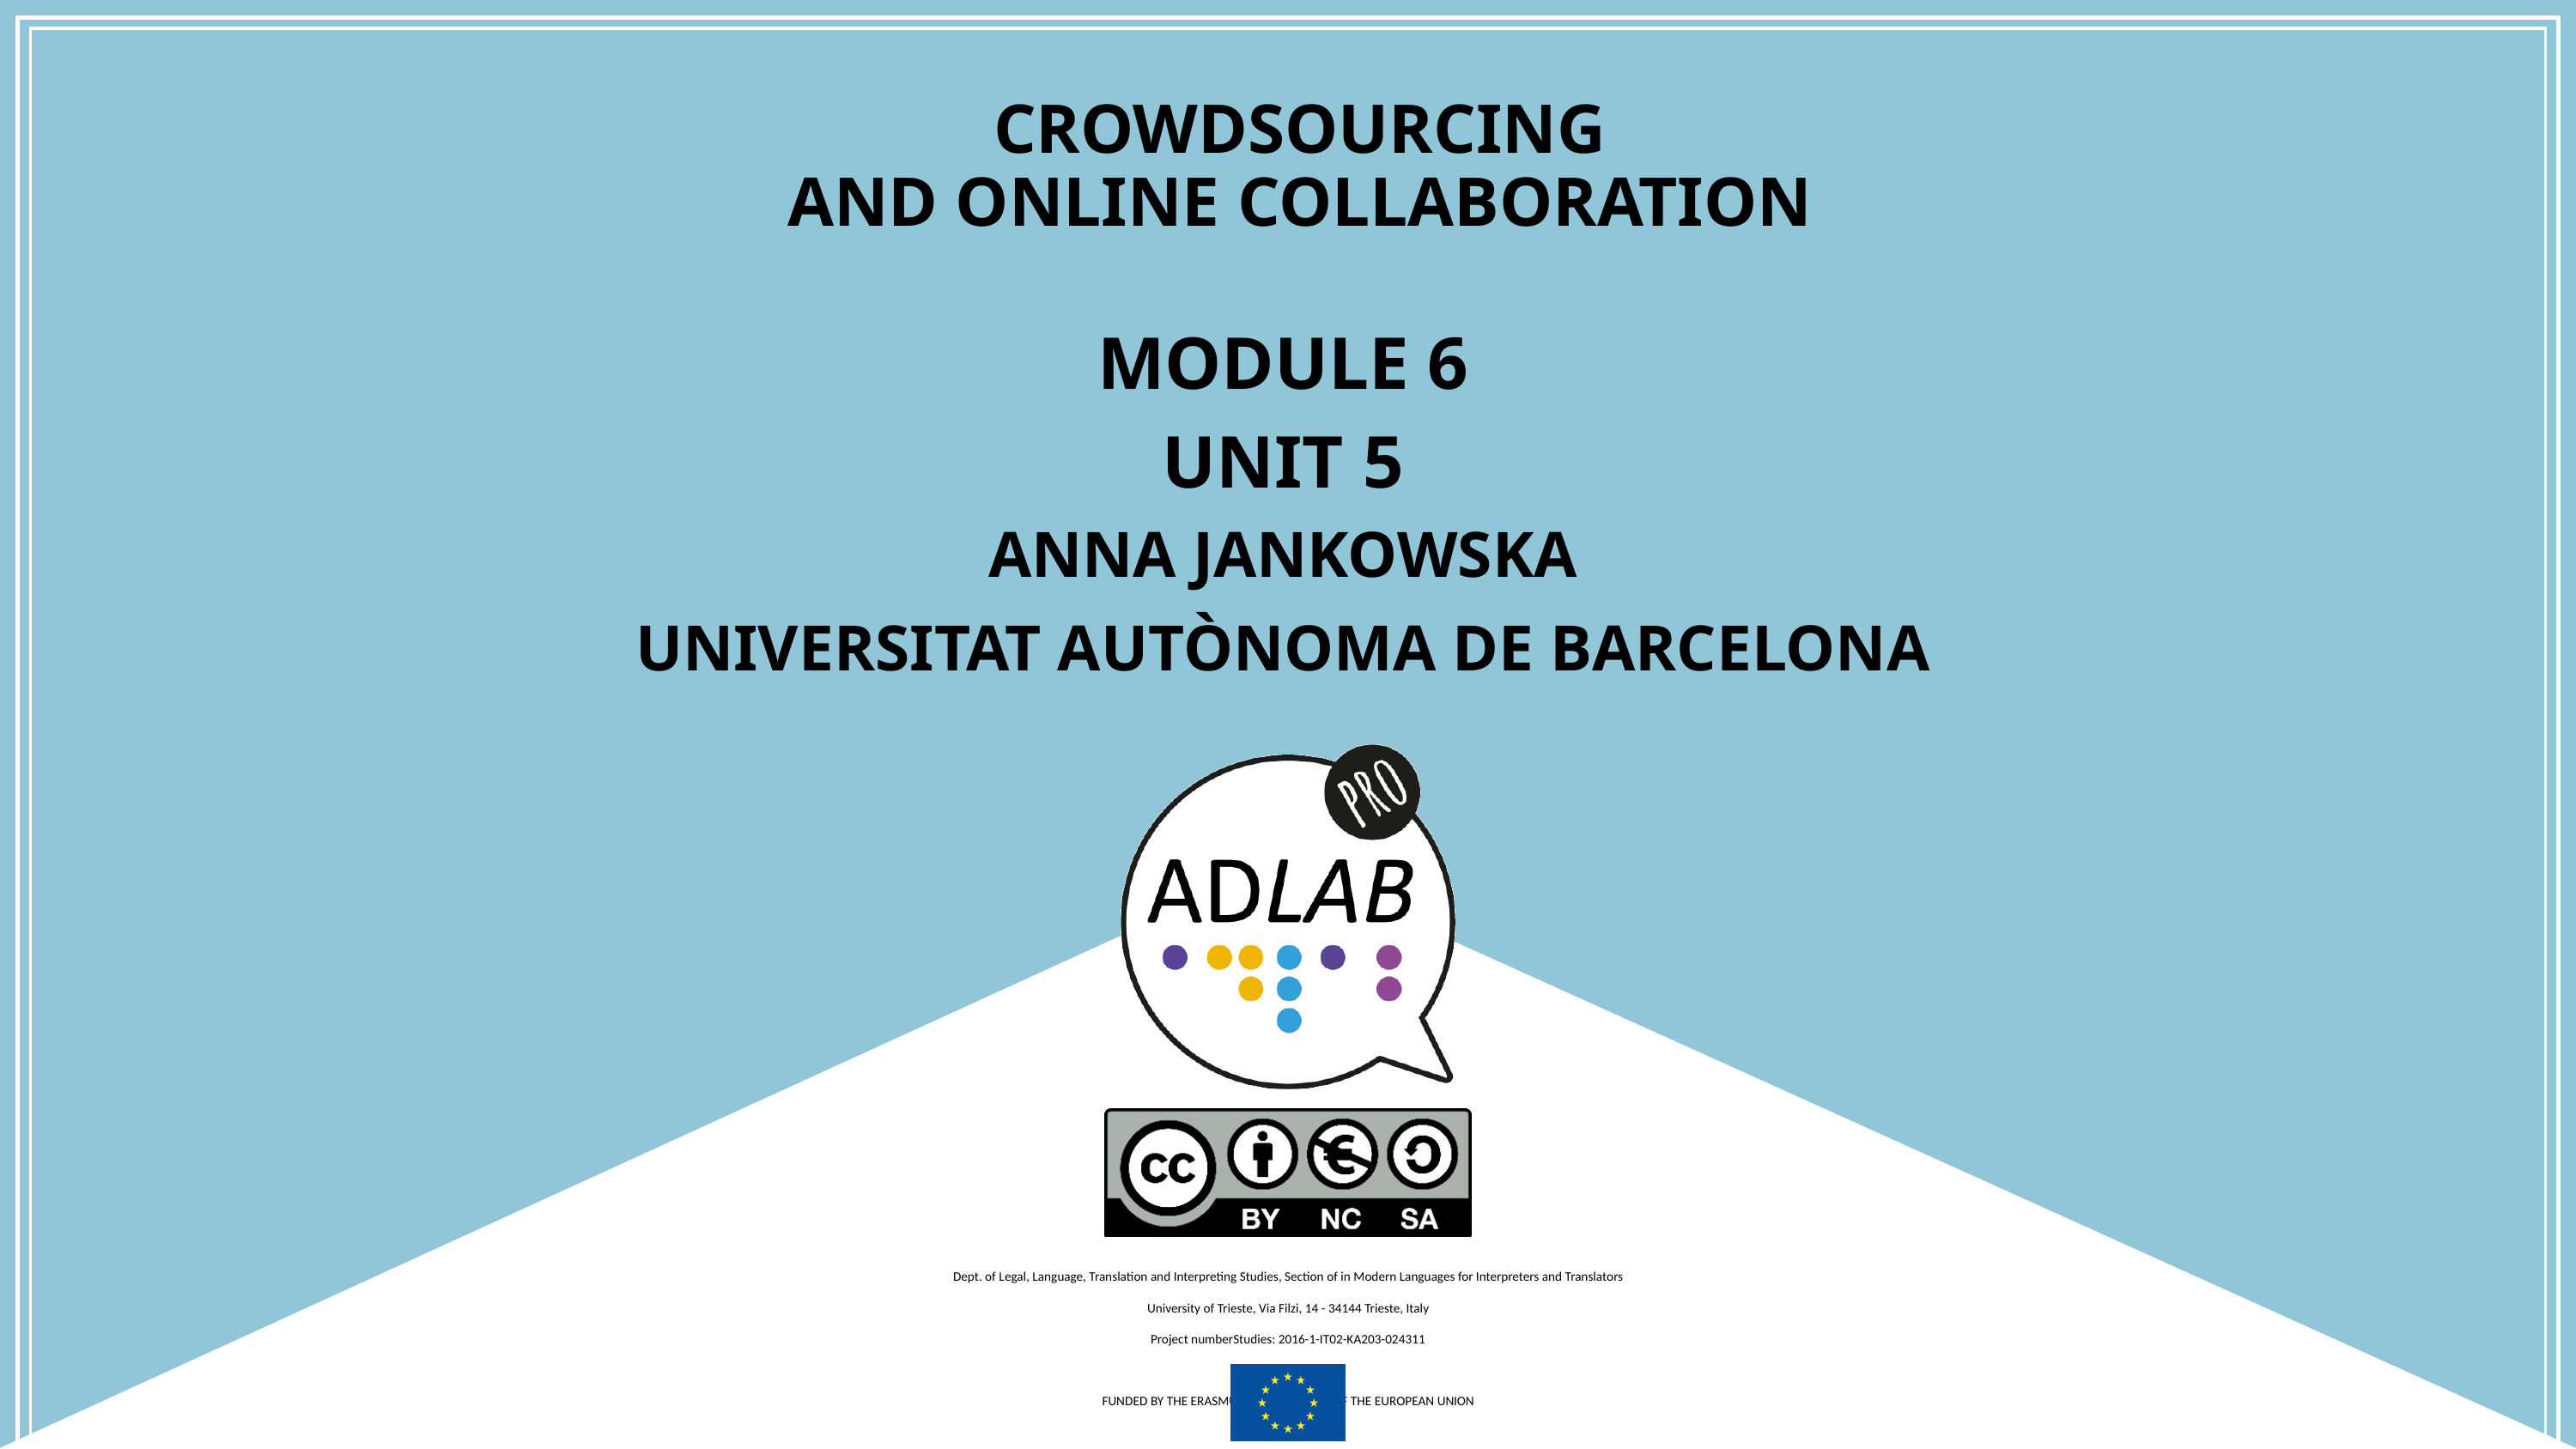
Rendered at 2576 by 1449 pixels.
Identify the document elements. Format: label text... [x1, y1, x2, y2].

list Module 6 Unit 5 [492, 320, 2074, 517]
picture [1104, 1108, 1472, 1237]
list Anna jankowska [492, 517, 2074, 596]
text_box Universitat autÒnoma de barcelona [492, 610, 2074, 688]
picture [1230, 1364, 1346, 1441]
title Crowdsourcing AND online COLLABOration [115, 88, 2485, 249]
picture [1111, 736, 1465, 1089]
